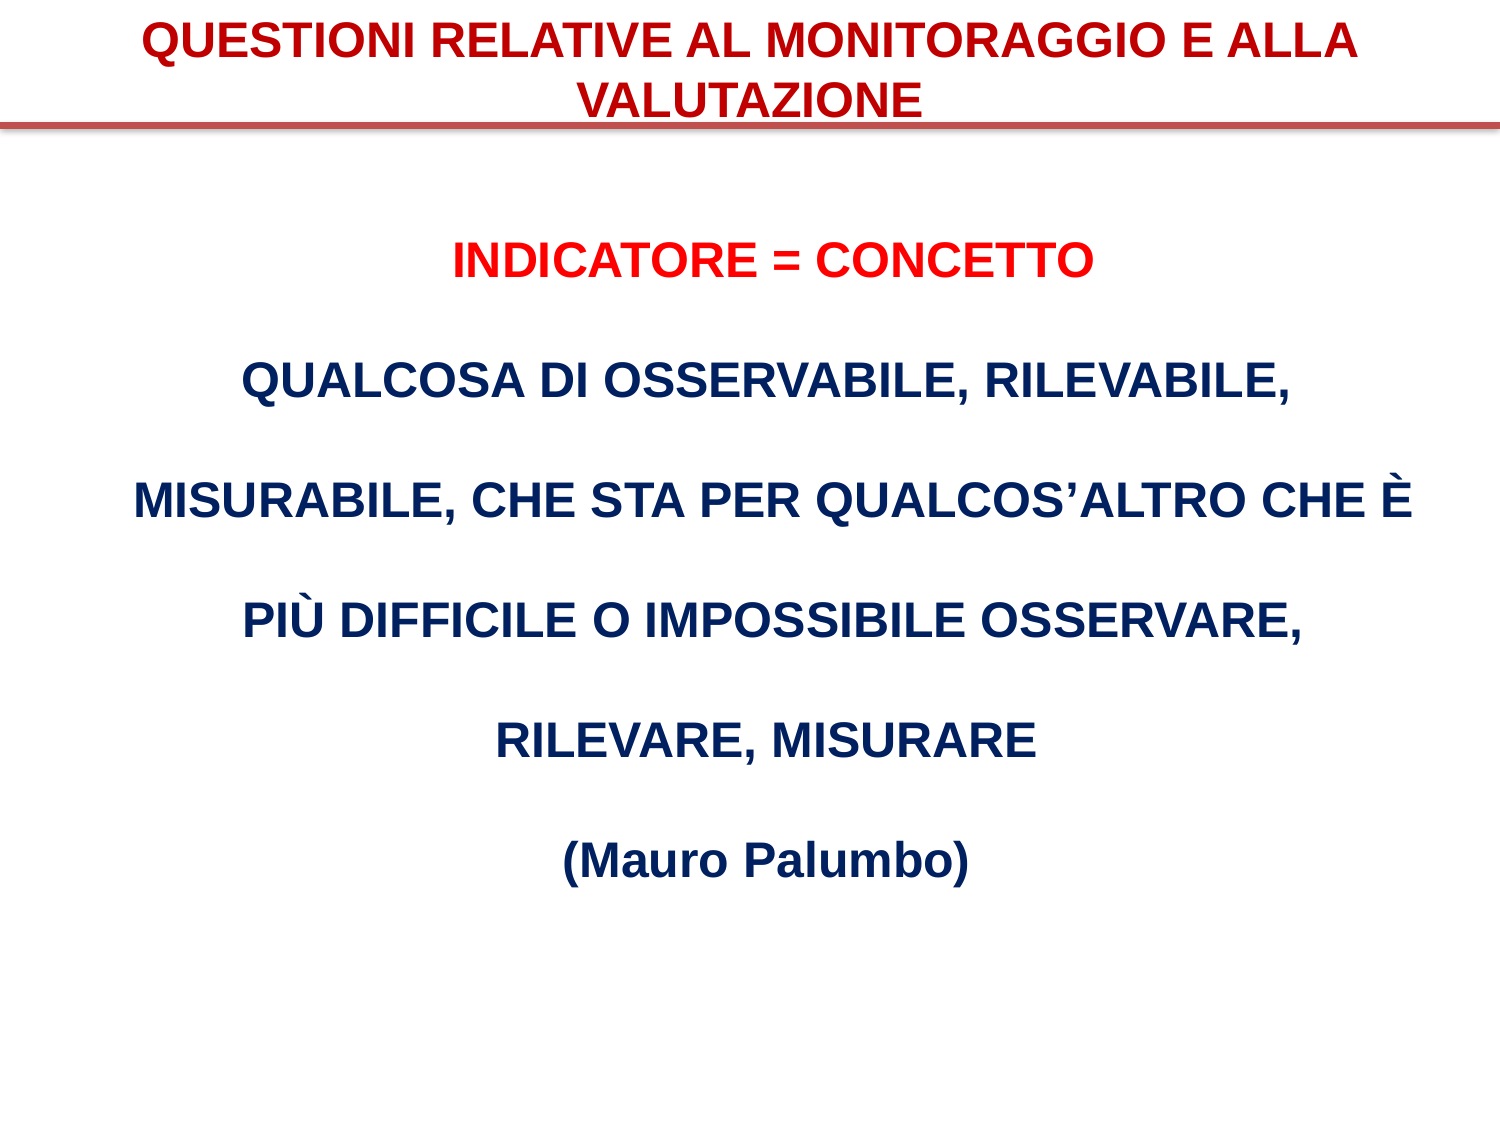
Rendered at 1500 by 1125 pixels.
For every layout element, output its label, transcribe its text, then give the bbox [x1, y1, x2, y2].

text_box INDICATORE = CONCETTO QUALCOSA DI OSSERVABILE, RILEVABILE, MISURABILE, CHE STA PER QUALCOS’ALTRO CHE È PIÙ DIFFICILE O IMPOSSIBILE OSSERVARE, RILEVARE, MISURARE (Mauro Palumbo) [88, 219, 1459, 895]
text_box QUESTIONI RELATIVE AL MONITORAGGIO E ALLA VALUTAZIONE [0, 0, 1500, 125]
text_box QUESTIONI RELATIVE AL MONITORAGGIO E ALLA VALUTAZIONE [0, 131, 1500, 135]
